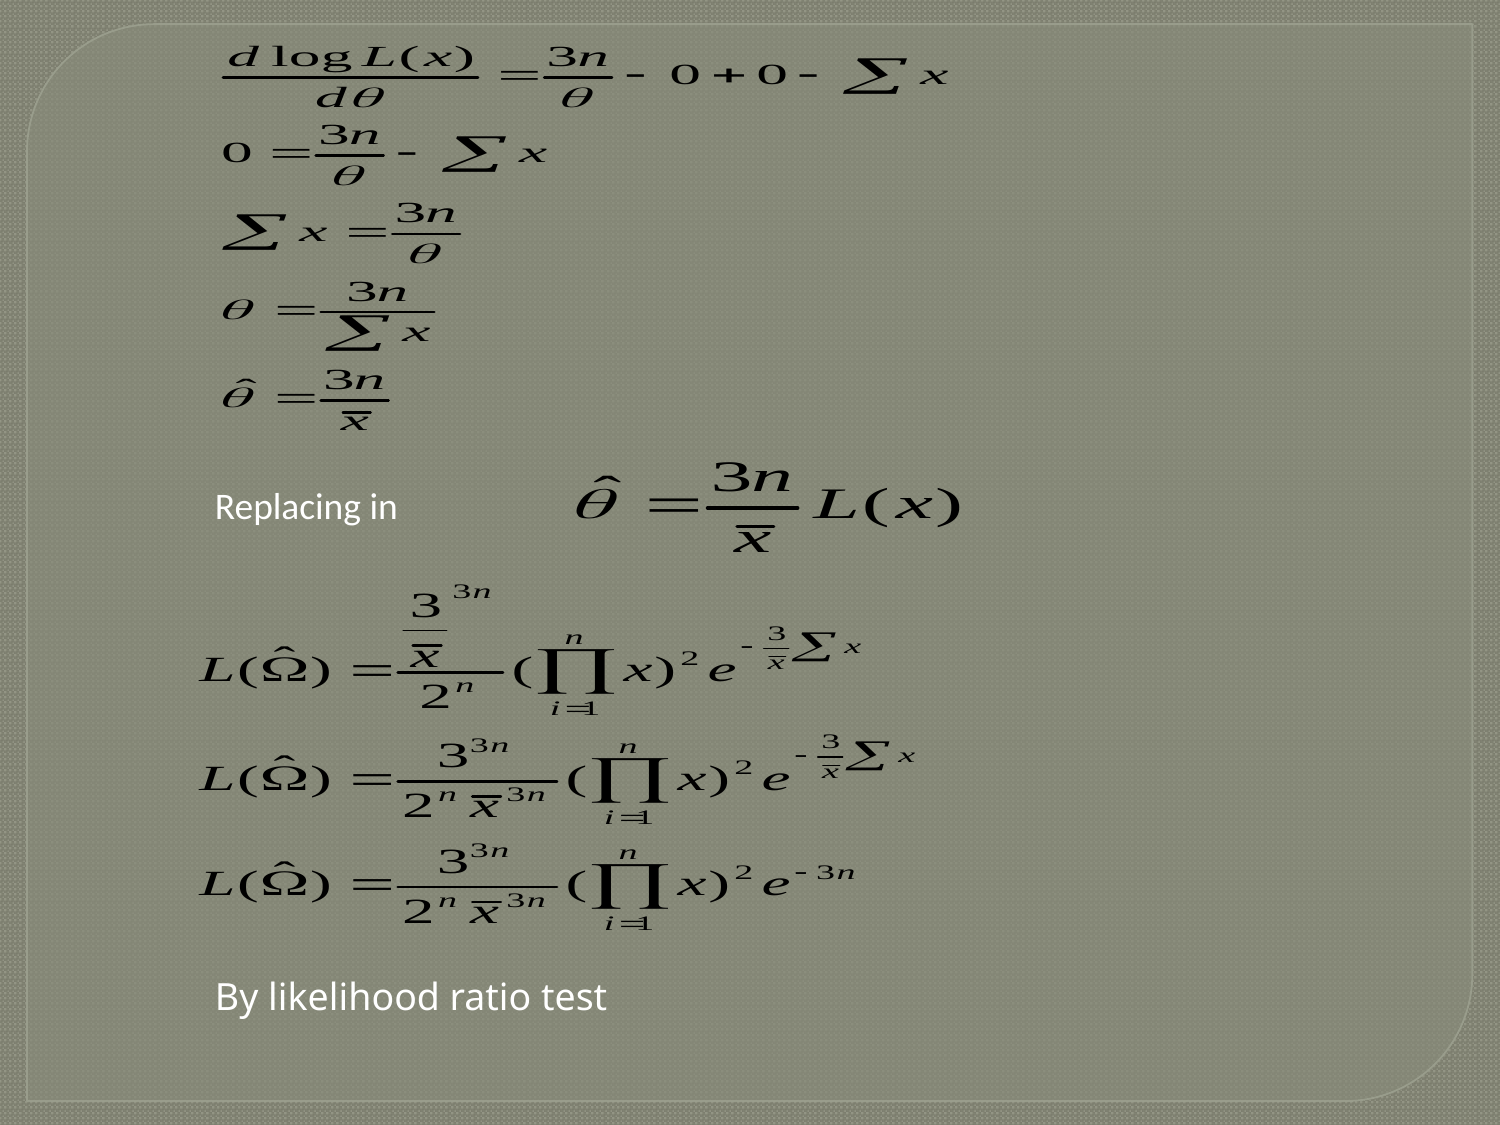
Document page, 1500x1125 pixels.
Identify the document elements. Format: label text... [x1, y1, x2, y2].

text_box Replacing in [199, 474, 425, 535]
text_box By likelihood ratio test [199, 962, 638, 1026]
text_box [562, 449, 976, 563]
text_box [212, 37, 963, 438]
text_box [187, 574, 938, 938]
